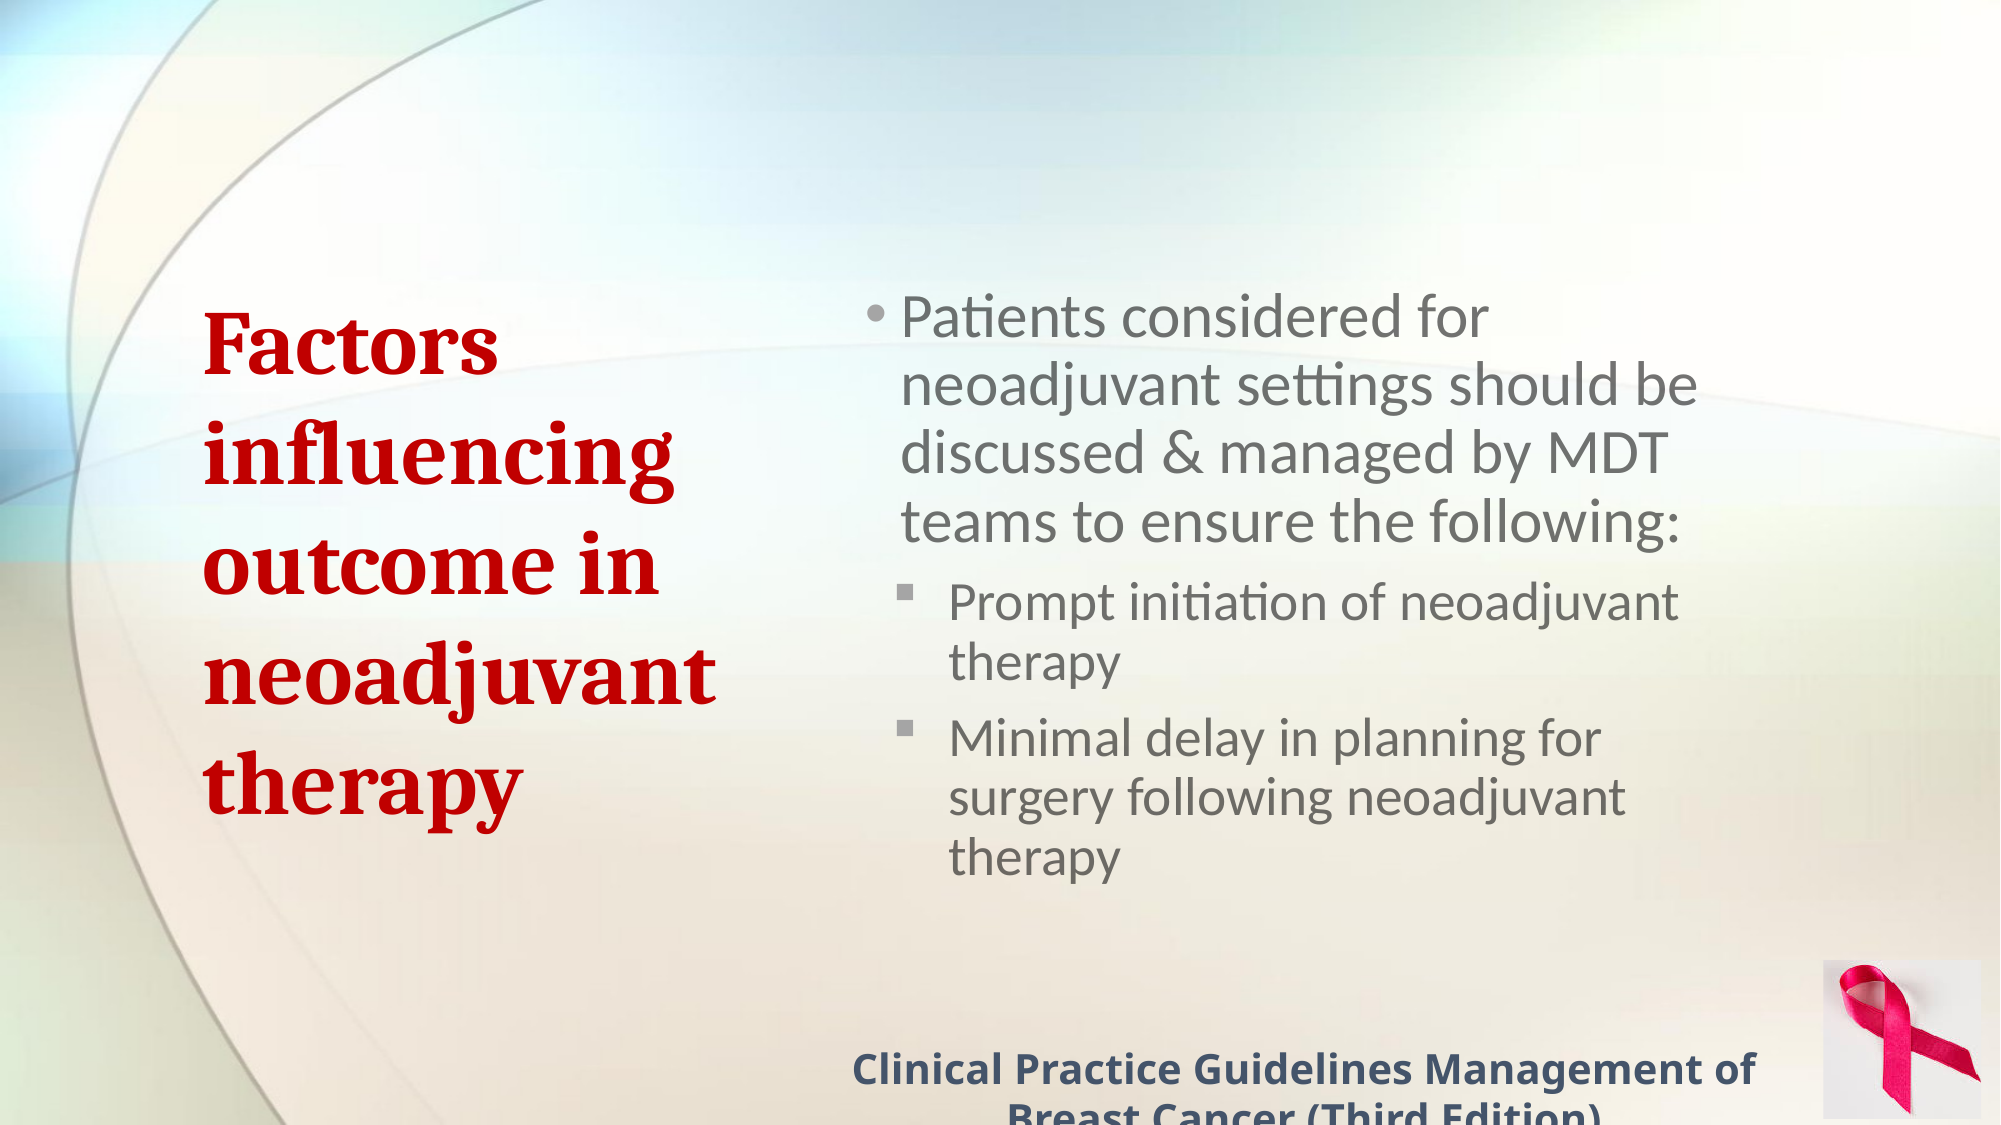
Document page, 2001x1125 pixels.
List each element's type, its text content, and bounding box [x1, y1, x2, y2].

picture [0, 0, 2001, 1125]
list Patients considered for neoadjuvant settings should be discussed & managed by MDT teams to ensure the following: Prompt initiation of neoadjuvant therapy Minimal delay in planning for surgery following neoadjuvant therapy [849, 275, 1775, 896]
text_box Clinical Practice Guidelines Management of Breast Cancer (Third Edition) [788, 1035, 1820, 1125]
title Factors influencing outcome in neoadjuvant therapy [187, 275, 813, 850]
